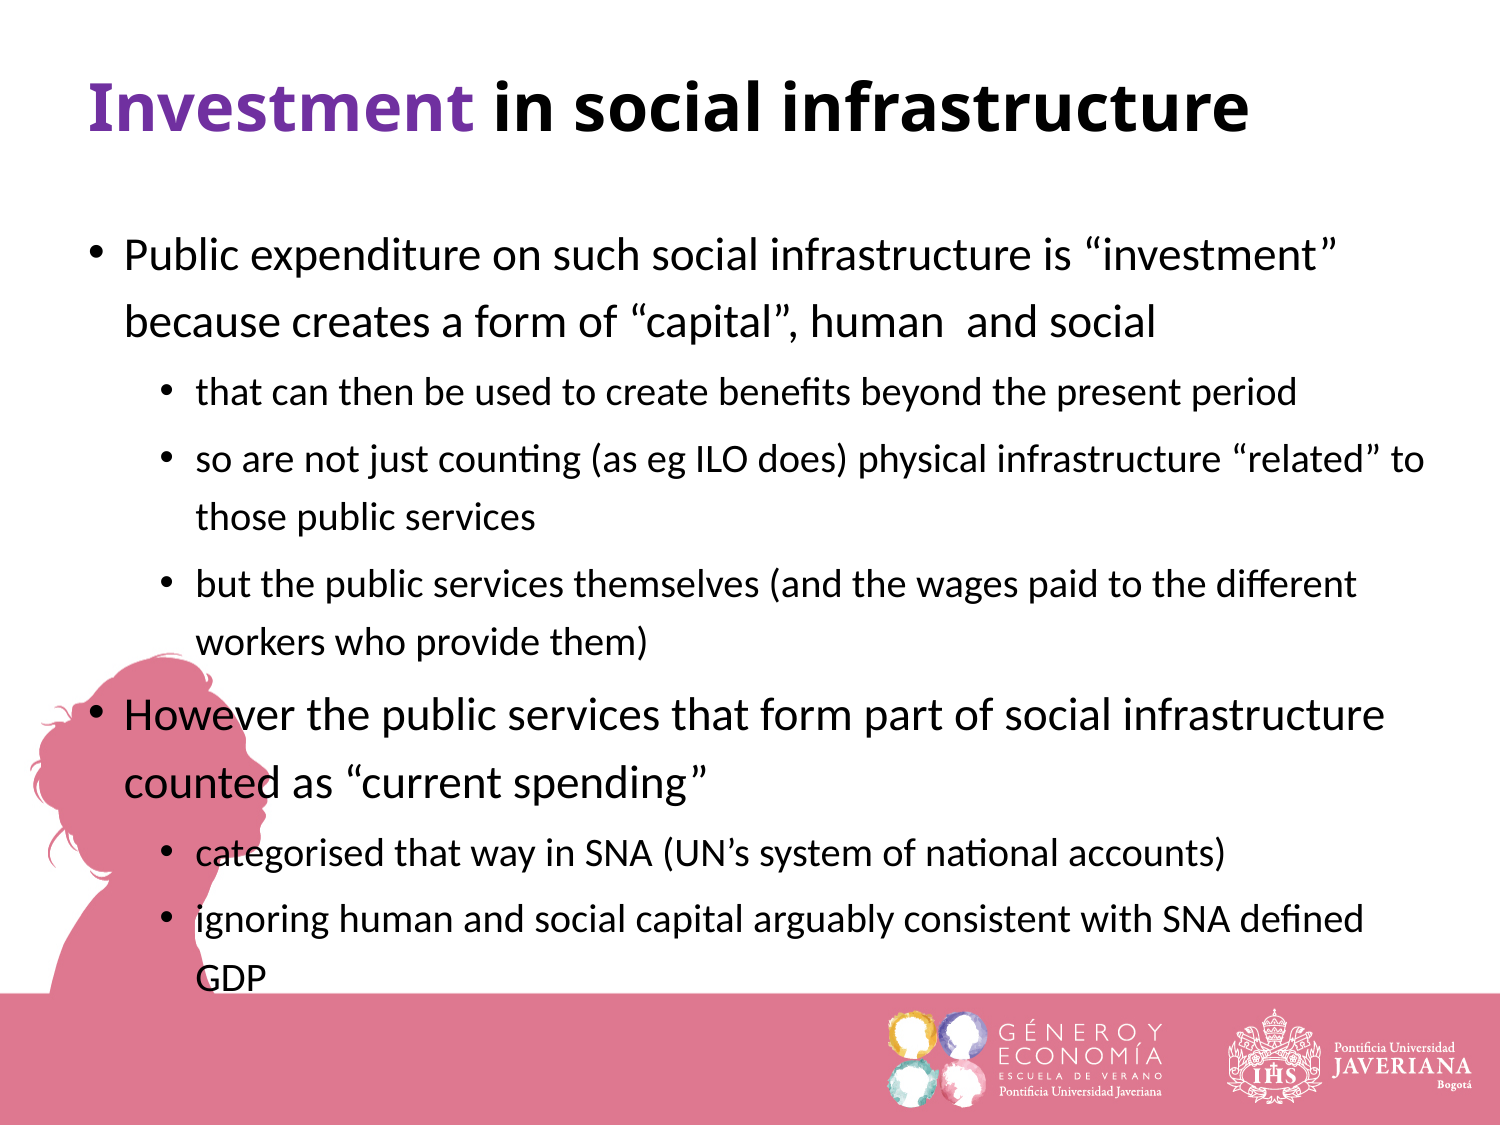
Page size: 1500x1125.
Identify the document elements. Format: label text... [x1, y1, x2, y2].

picture [0, 0, 1500, 1125]
list Public expenditure on such social infrastructure is “investment” because creates a form of “capital”, human and social that can then be used to create benefits beyond the present period so are not just counting (as eg ILO does) physical infrastructure “related” to those public services but the public services themselves (and the wages paid to the different workers who provide them) However the public services that form part of social infrastructure counted as “current spending” categorised that way in SNA (UN’s system of national accounts) ignoring human and social capital arguably consistent with SNA defined GDP [73, 204, 1454, 1013]
title Investment in social infrastructure [73, 39, 1397, 181]
